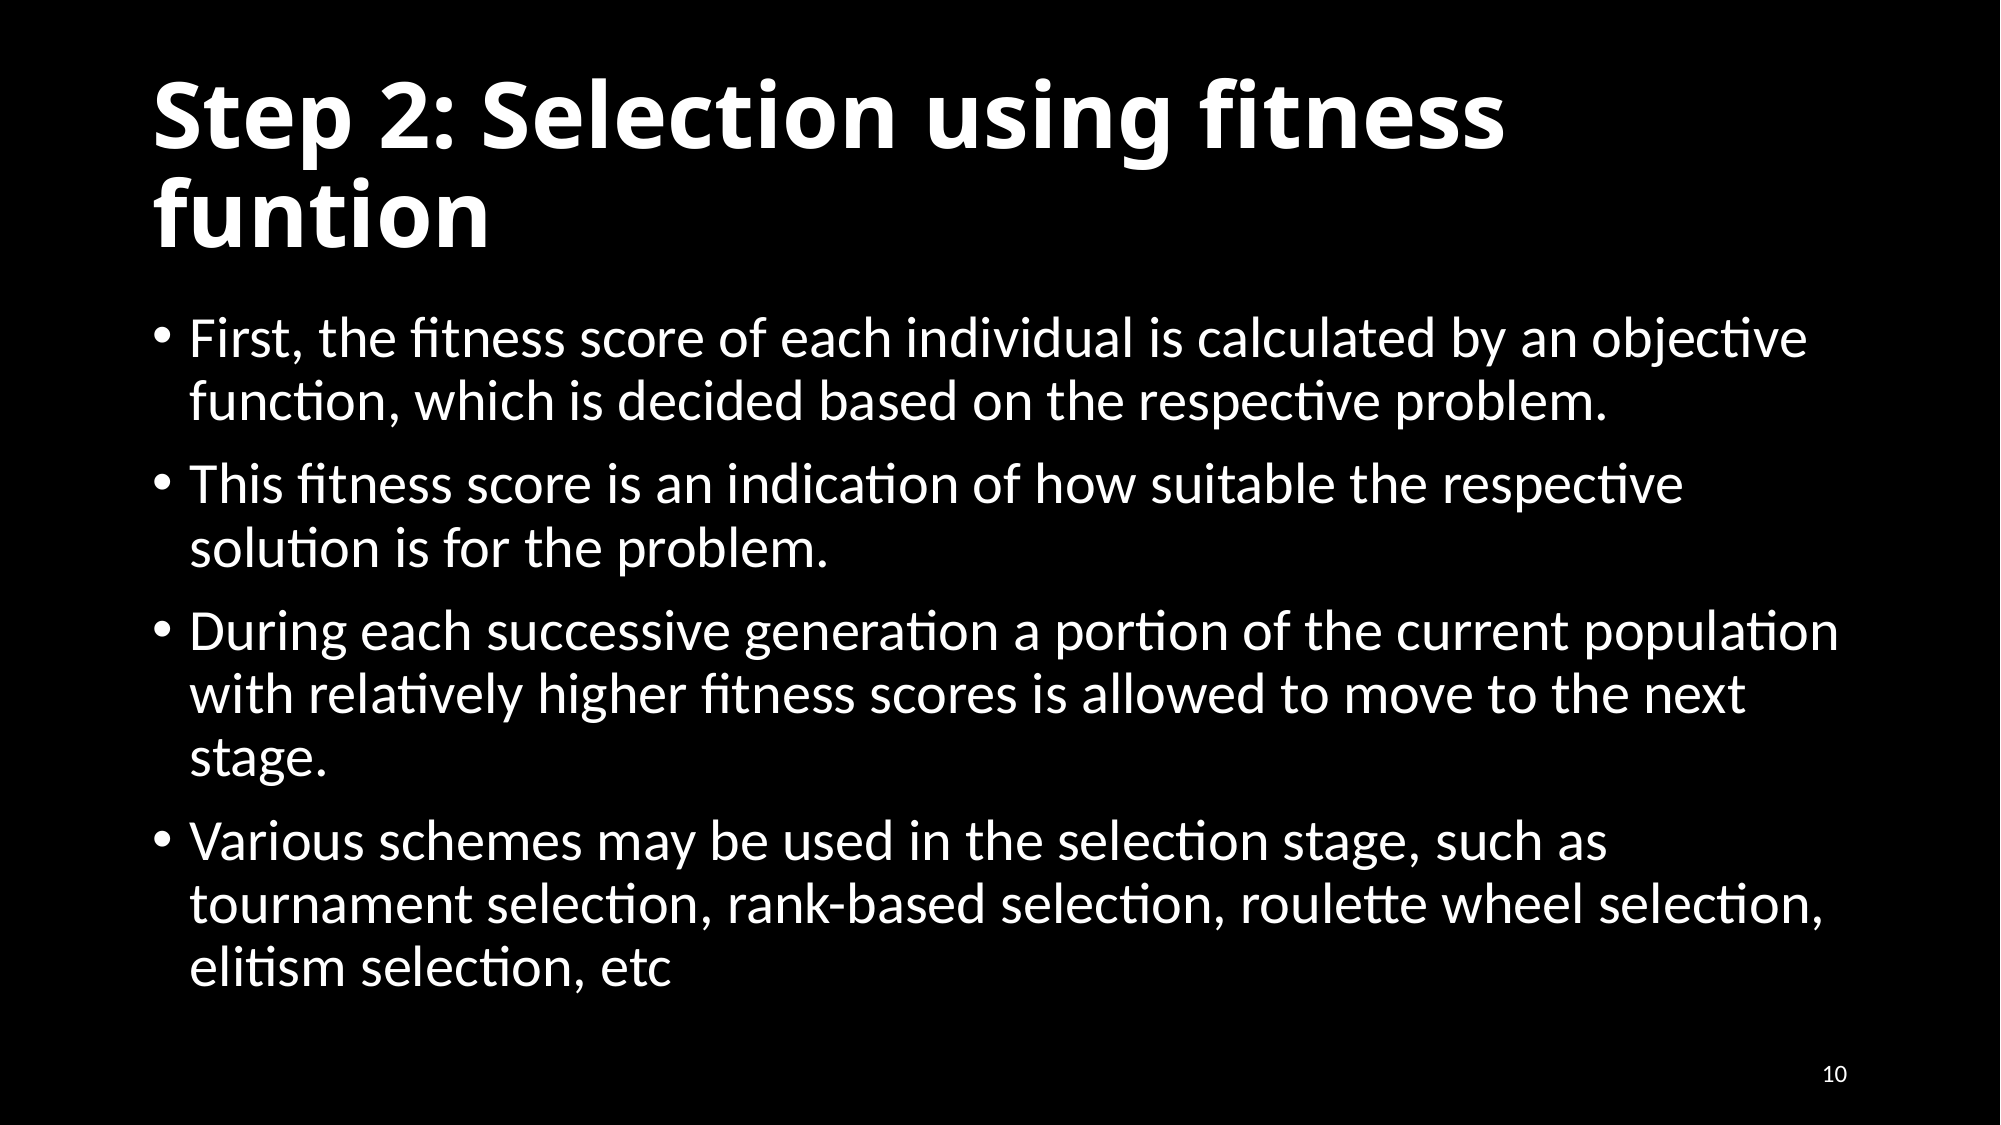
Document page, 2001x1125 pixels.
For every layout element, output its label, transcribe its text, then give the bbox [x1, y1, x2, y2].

list First, the fitness score of each individual is calculated by an objective function, which is decided based on the respective problem. This fitness score is an indication of how suitable the respective solution is for the problem. During each successive generation a portion of the current population with relatively higher fitness scores is allowed to move to the next stage. Various schemes may be used in the selection stage, such as tournament selection, rank-based selection, roulette wheel selection, elitism selection, etc [137, 299, 1863, 1014]
slide_number 10 [1412, 1042, 1863, 1103]
title Step 2: Selection using fitness funtion [137, 59, 1863, 278]
